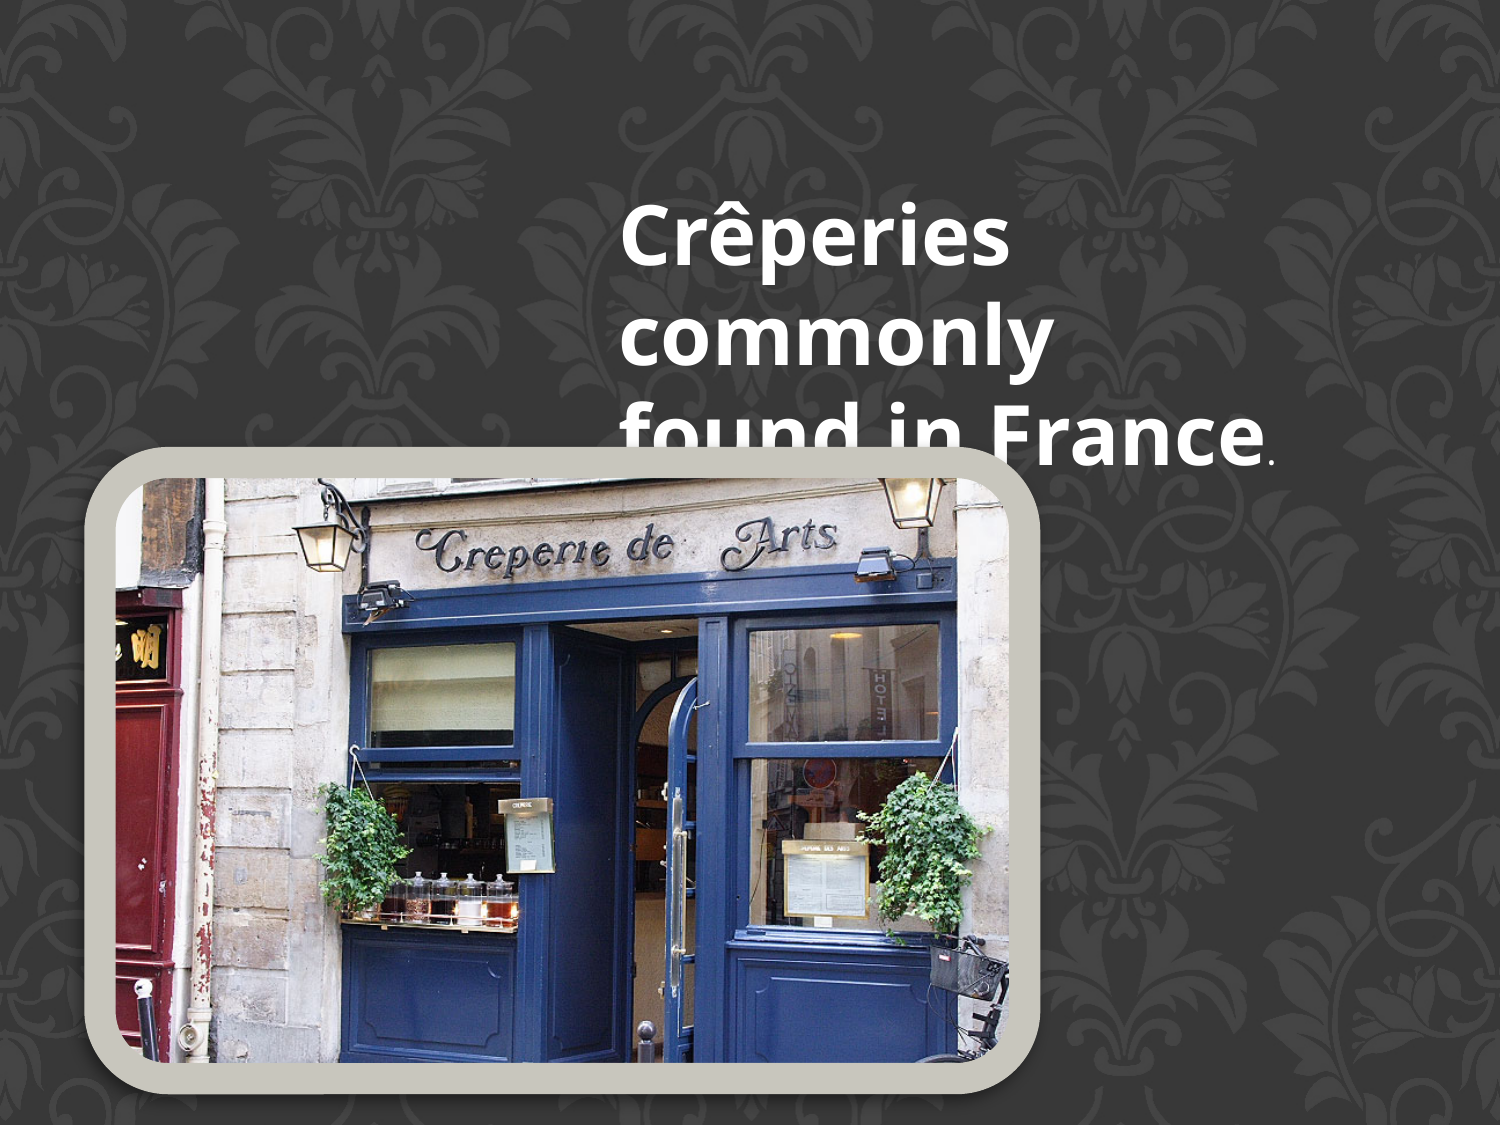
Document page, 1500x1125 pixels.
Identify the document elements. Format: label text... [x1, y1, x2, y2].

picture [99, 462, 1025, 1079]
text_box Crêperies commonly found in France. [603, 174, 1329, 490]
